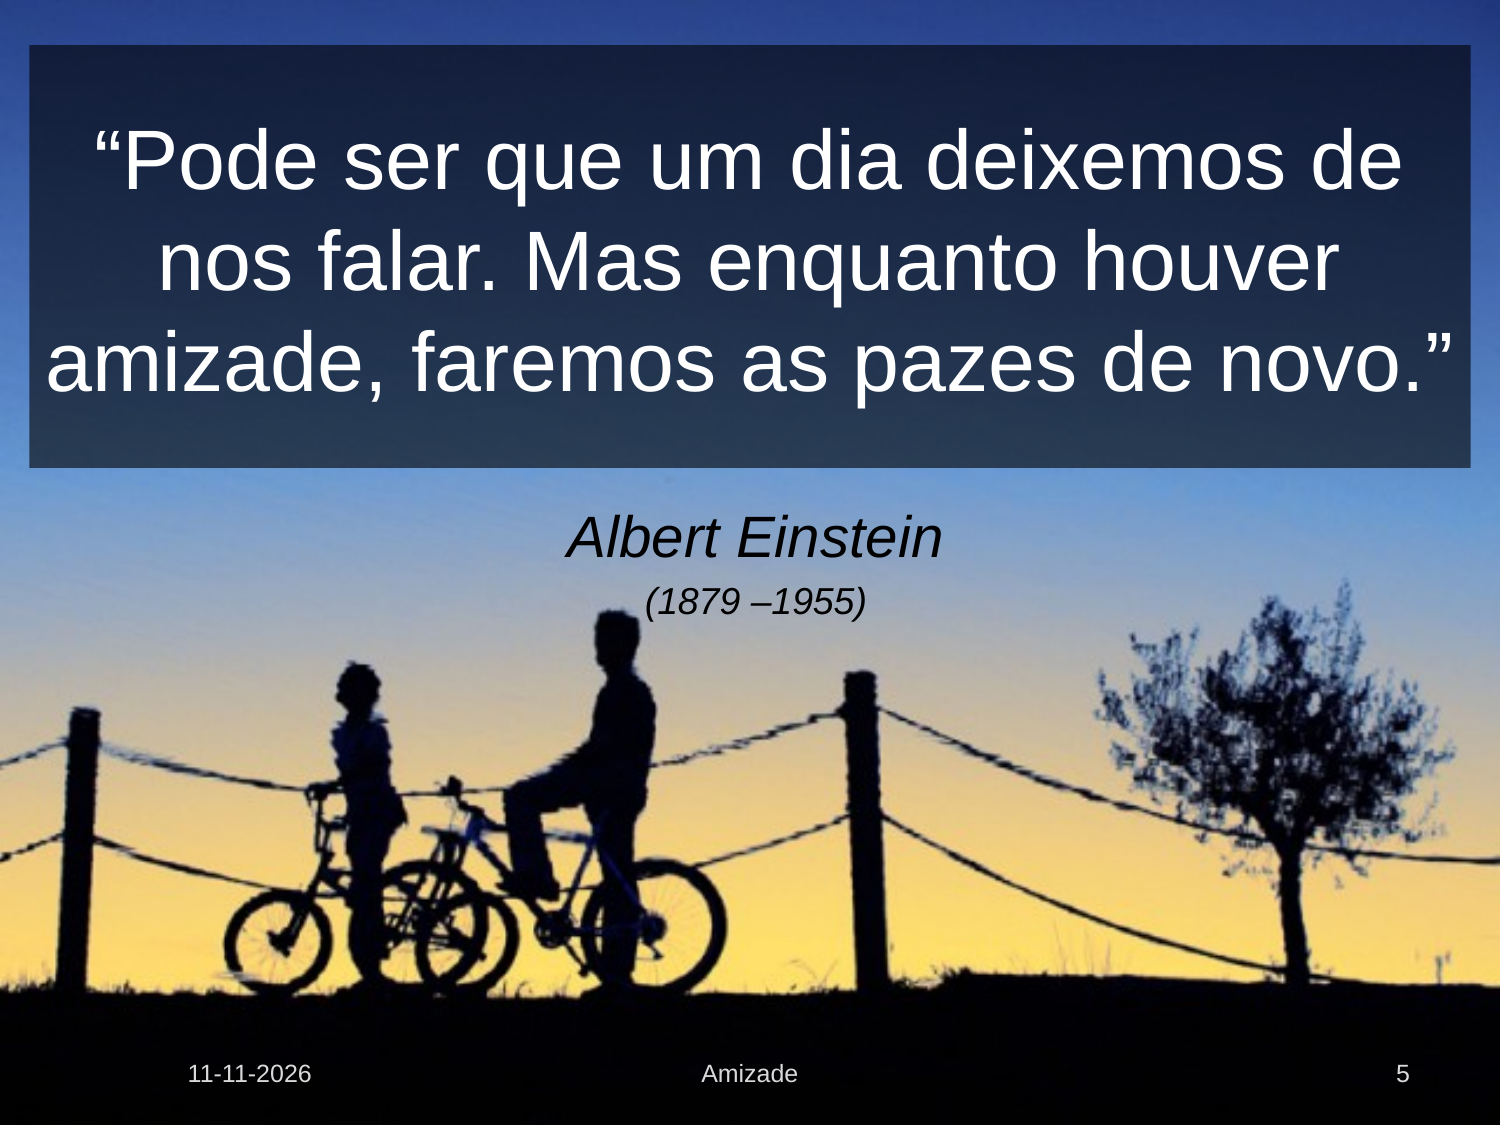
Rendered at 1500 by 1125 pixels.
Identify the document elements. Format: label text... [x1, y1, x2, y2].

list Albert Einstein (1879 –1955) [41, 491, 1471, 575]
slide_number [75, 1042, 425, 1103]
title “Pode ser que um dia deixemos de nos falar. Mas enquanto houver amizade, faremos as pazes de novo.” [29, 45, 1471, 468]
picture [0, 0, 1500, 1125]
slide_number 5 [1074, 1042, 1425, 1103]
footer Amizade [512, 1042, 988, 1103]
